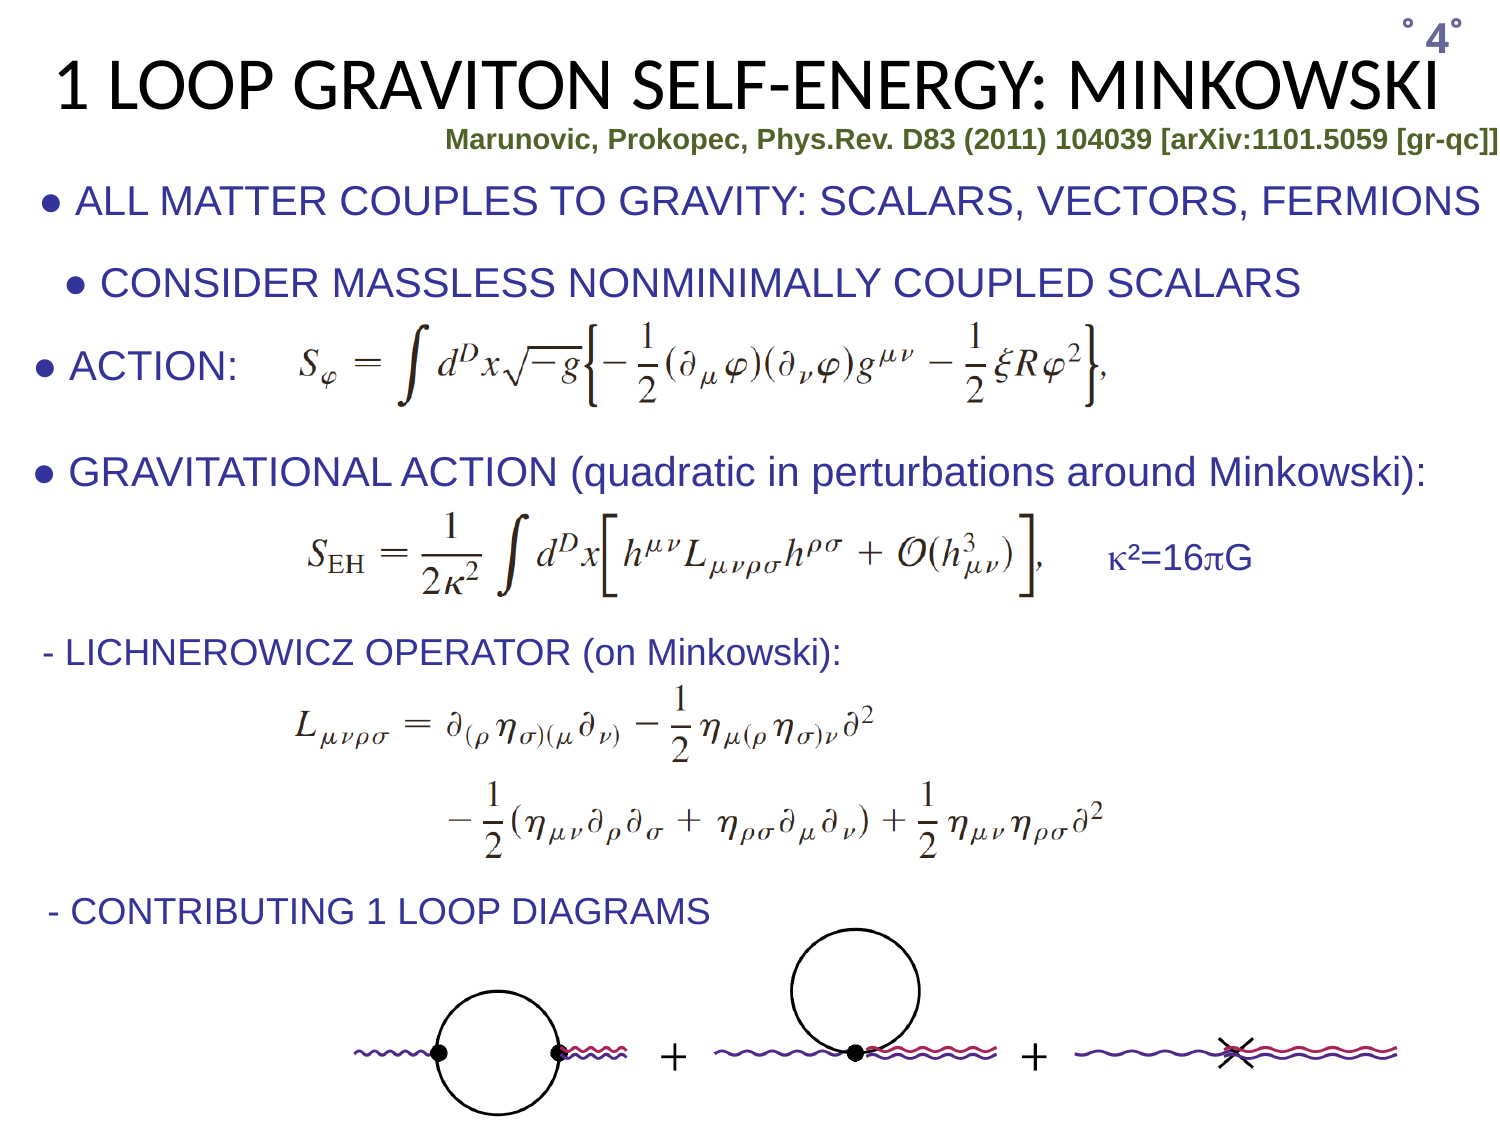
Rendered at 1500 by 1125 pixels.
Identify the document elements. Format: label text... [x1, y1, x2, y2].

text_box ● GRAVITATIONAL ACTION (quadratic in perturbations around Minkowski): [16, 437, 1443, 503]
text_box ²=16G [1092, 525, 1269, 586]
text_box Marunovic, Prokopec, Phys.Rev. D83 (2011) 104039 [arXiv:1101.5059 [gr-qc]] [430, 113, 1500, 164]
picture [337, 917, 1412, 1125]
text_box ● CONSIDER MASSLESS NONMINIMALLY COUPLED SCALARS [48, 248, 1317, 314]
title 1 LOOP GRAVITON SELF-ENERGY: MINKOWSKI [5, 21, 1489, 138]
text_box ˚ 4˚ [1364, 7, 1500, 67]
picture [290, 493, 1058, 610]
text_box - LICHNEROWICZ OPERATOR (on Minkowski): [27, 620, 858, 680]
picture [277, 311, 1117, 421]
text_box ● ALL MATTER COUPLES TO GRAVITY: SCALARS, VECTORS, FERMIONS [23, 166, 1500, 231]
text_box ● ACTION: [17, 331, 254, 397]
picture [288, 680, 1105, 870]
text_box - CONTRIBUTING 1 LOOP DIAGRAMS [32, 879, 727, 940]
